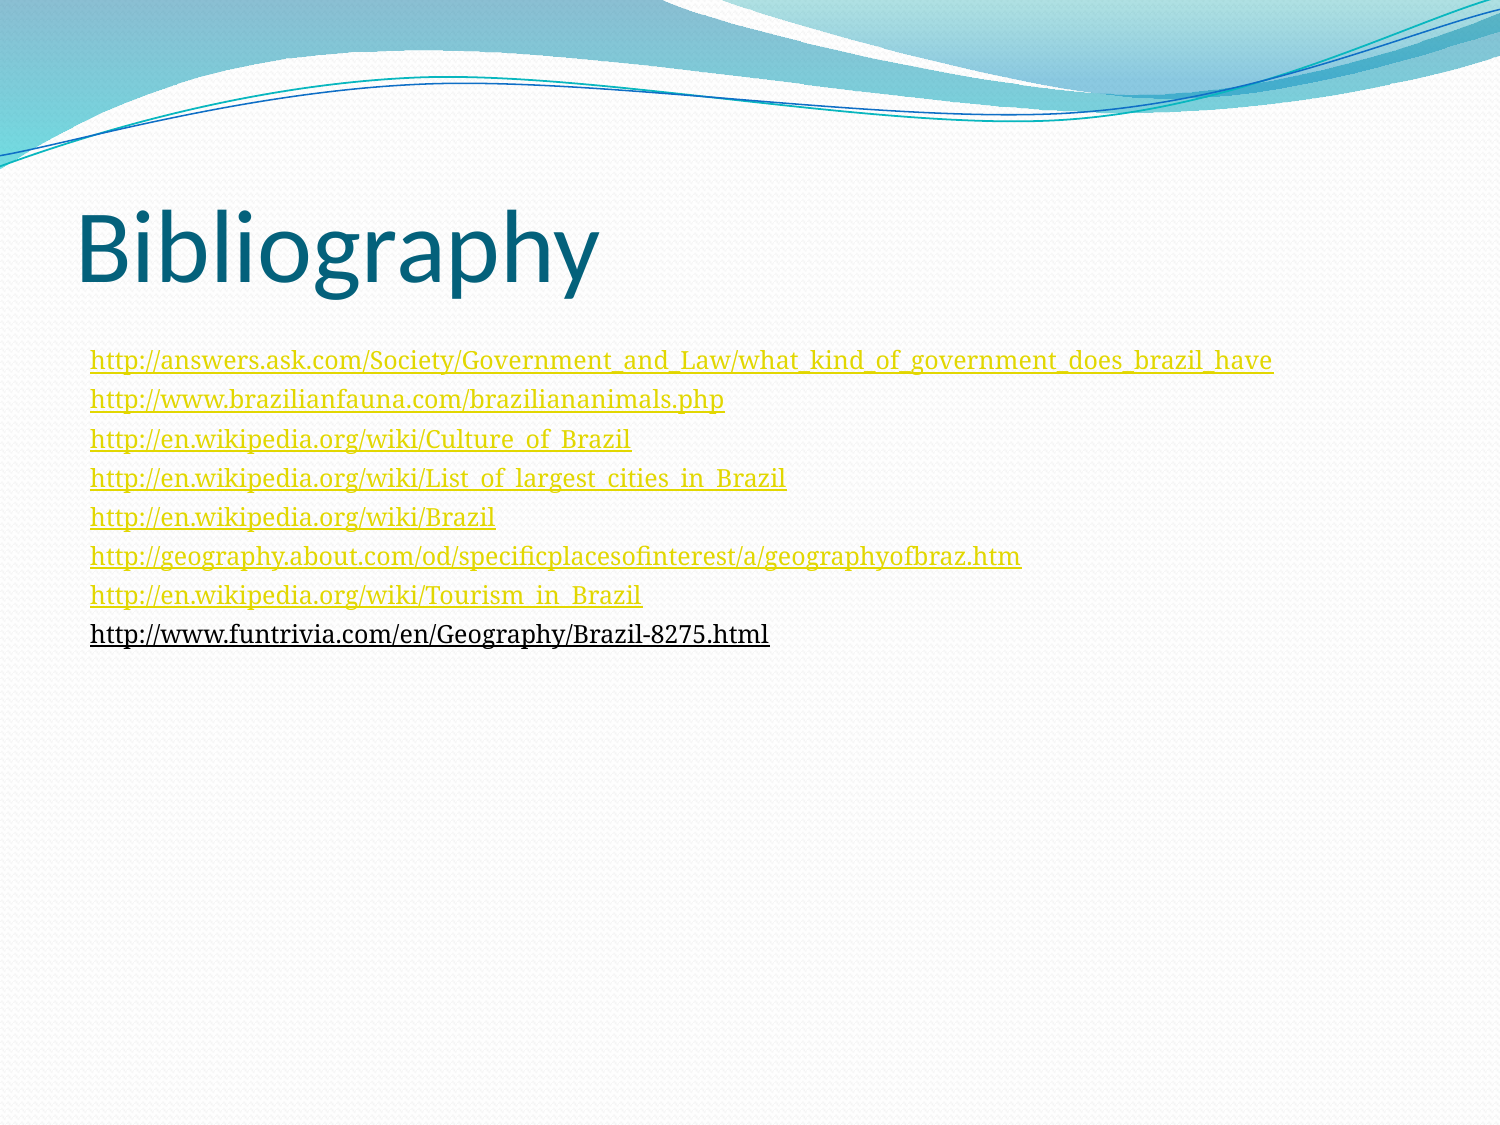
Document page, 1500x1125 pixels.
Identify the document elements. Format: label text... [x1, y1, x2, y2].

title Bibliography [74, 115, 1426, 304]
list http://answers.ask.com/Society/Government_and_Law/what_kind_of_government_does_brazil_have http://www.brazilianfauna.com/braziliananimals.php http://en.wikipedia.org/wiki/Culture_of_Brazil http://en.wikipedia.org/wiki/List_of_largest_cities_in_Brazil http://en.wikipedia.org/wiki/Brazil http://geography.about.com/od/specificplacesofinterest/a/geographyofbraz.htm http://en.wikipedia.org/wiki/Tourism_in_Brazil http://www.funtrivia.com/en/Geography/Brazil-8275.html [74, 337, 1426, 1081]
